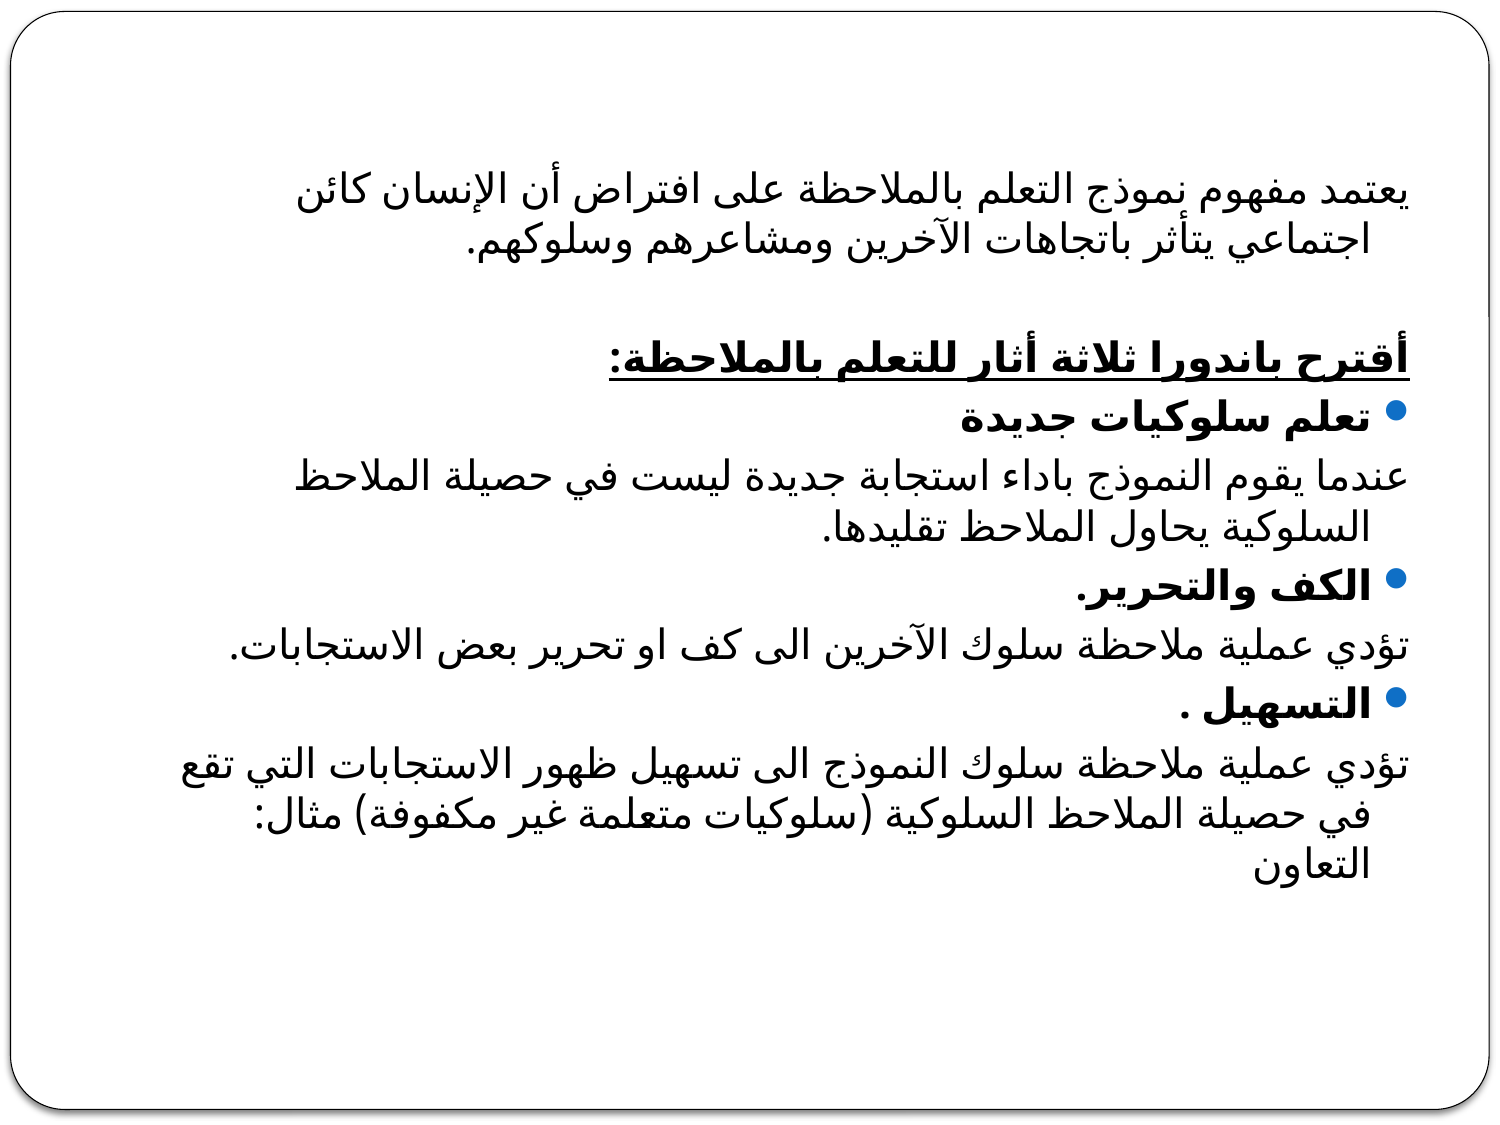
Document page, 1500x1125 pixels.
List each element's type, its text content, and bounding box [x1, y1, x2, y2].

list يعتمد مفهوم نموذج التعلم بالملاحظة على افتراض أن الإنسان كائن اجتماعي يتأثر باتجاهات الآخرين ومشاعرهم وسلوكهم. أقترح باندورا ثلاثة أثار للتعلم بالملاحظة: تعلم سلوكيات جديدة عندما يقوم النموذج باداء استجابة جديدة ليست في حصيلة الملاحظ السلوكية يحاول الملاحظ تقليدها. الكف والتحرير. تؤدي عملية ملاحظة سلوك الآخرين الى كف او تحرير بعض الاستجابات. التسهيل . تؤدي عملية ملاحظة سلوك النموذج الى تسهيل ظهور الاستجابات التي تقع في حصيلة الملاحظ السلوكية (سلوكيات متعلمة غير مكفوفة) مثال: التعاون [150, 154, 1425, 905]
